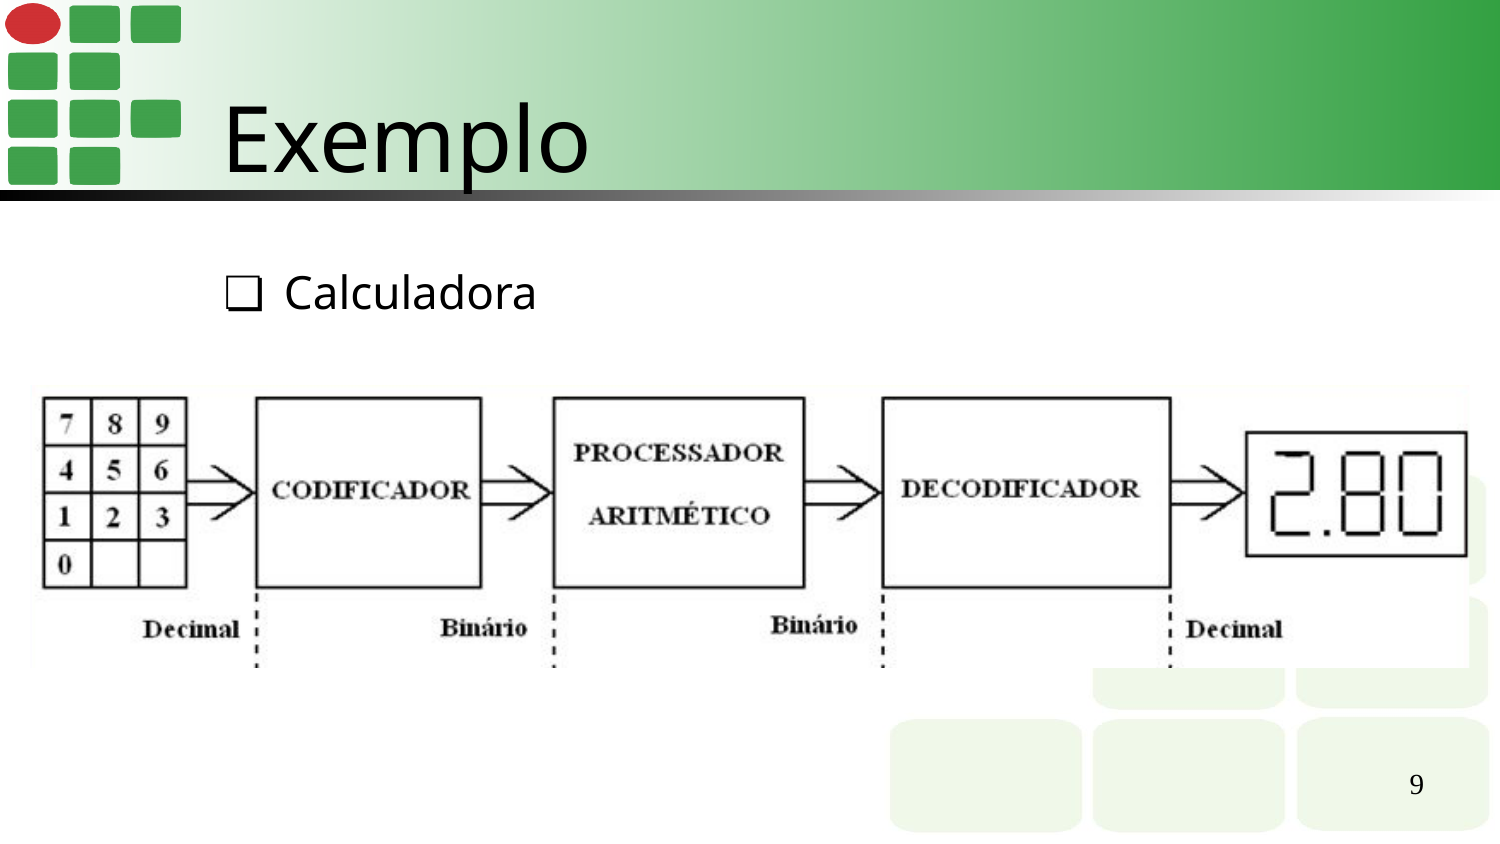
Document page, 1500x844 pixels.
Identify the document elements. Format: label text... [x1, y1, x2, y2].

text_box Calculadora [193, 248, 1469, 323]
slide_number ‹#› [1368, 768, 1425, 827]
picture [5, 3, 181, 185]
text_box Exemplo [206, 26, 1468, 207]
picture [30, 385, 1495, 835]
